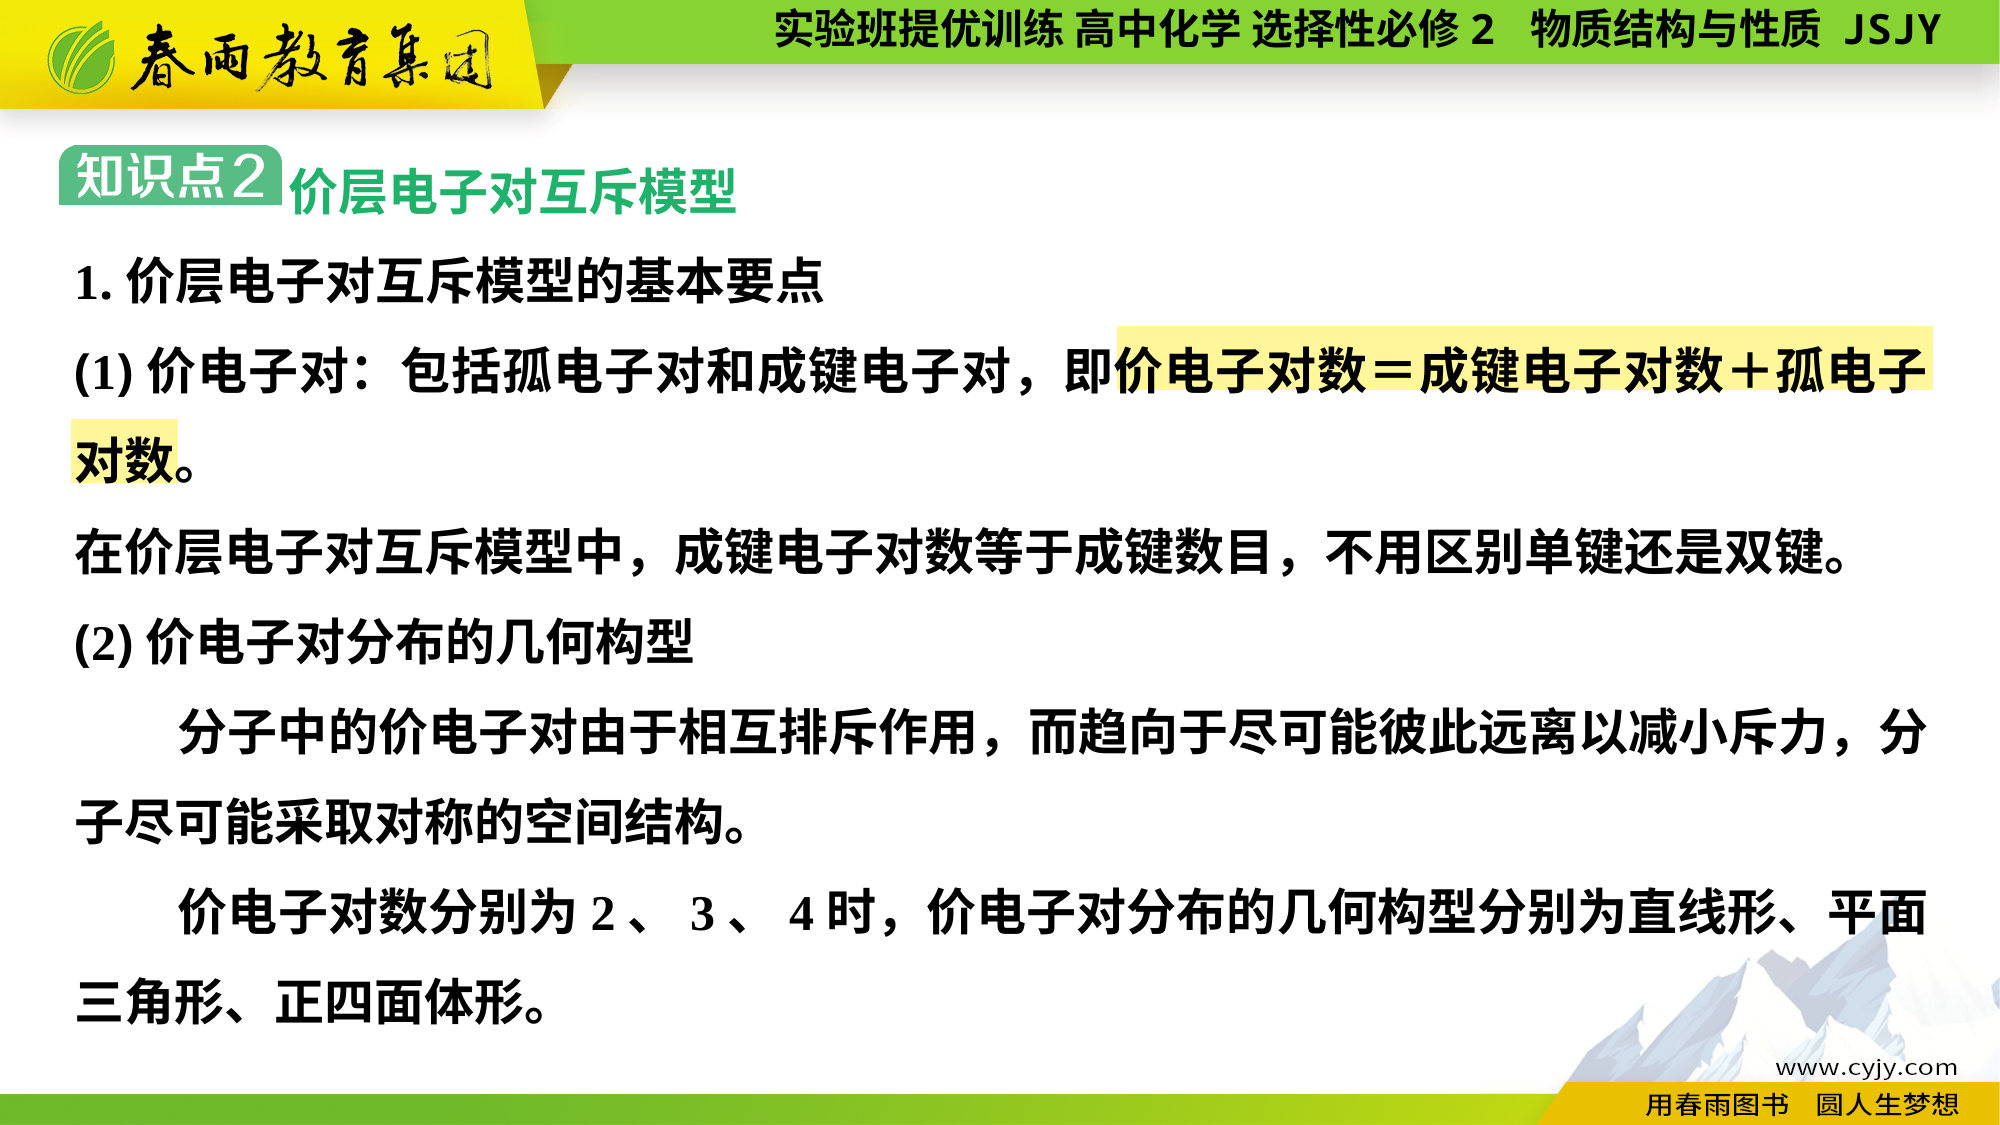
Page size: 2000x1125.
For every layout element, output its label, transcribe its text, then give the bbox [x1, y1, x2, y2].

list 价层电子对互斥模型 1.价层电子对互斥模型的基本要点 (1)价电子对：包括孤电子对和成键电子对，即价电子对数＝成键电子对数＋孤电子对数。 在价层电子对互斥模型中，成键电子对数等于成键数目，不用区别单键还是双键。 (2)价电子对分布的几何构型 分子中的价电子对由于相互排斥作用，而趋向于尽可能彼此远离以减小斥力，分子尽可能采取对称的空间结构。 价电子对数分别为2、3、4时，价电子对分布的几何构型分别为直线形、平面三角形、正四面体形。 [59, 122, 1944, 1047]
picture [0, 0, 2000, 1125]
